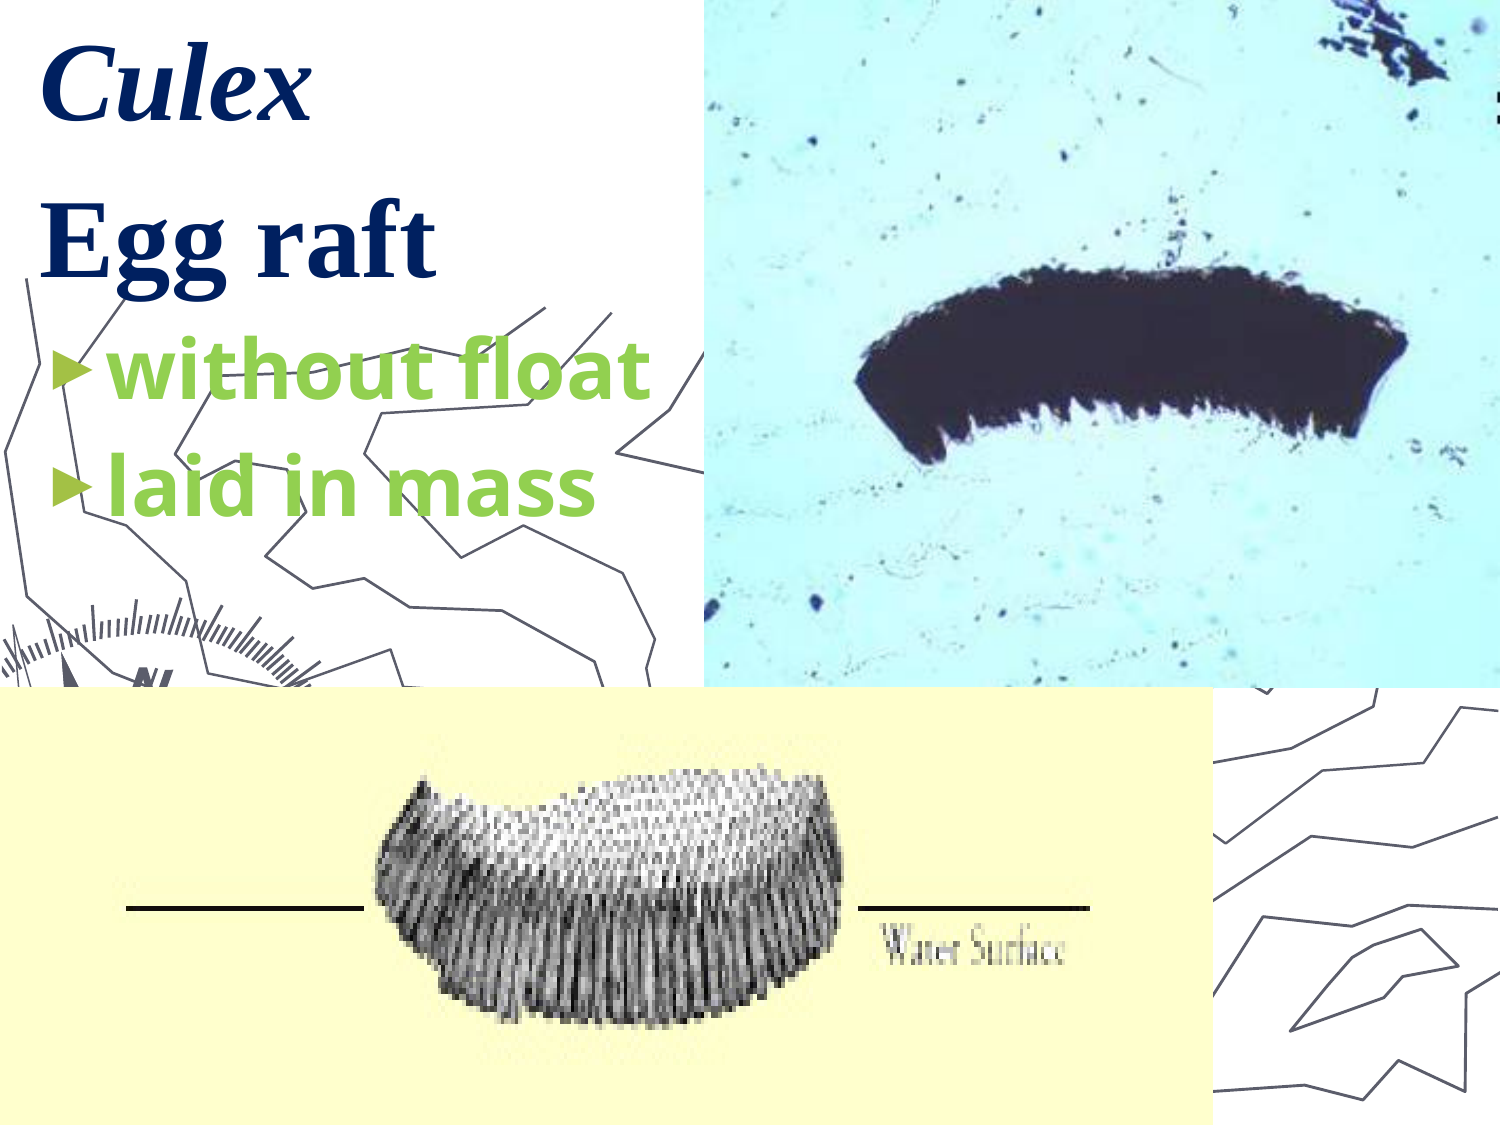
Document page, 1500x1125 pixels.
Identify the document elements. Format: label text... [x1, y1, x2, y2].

picture [0, 0, 1500, 1125]
list Culex Egg raft without float laid in mass [24, 0, 701, 613]
